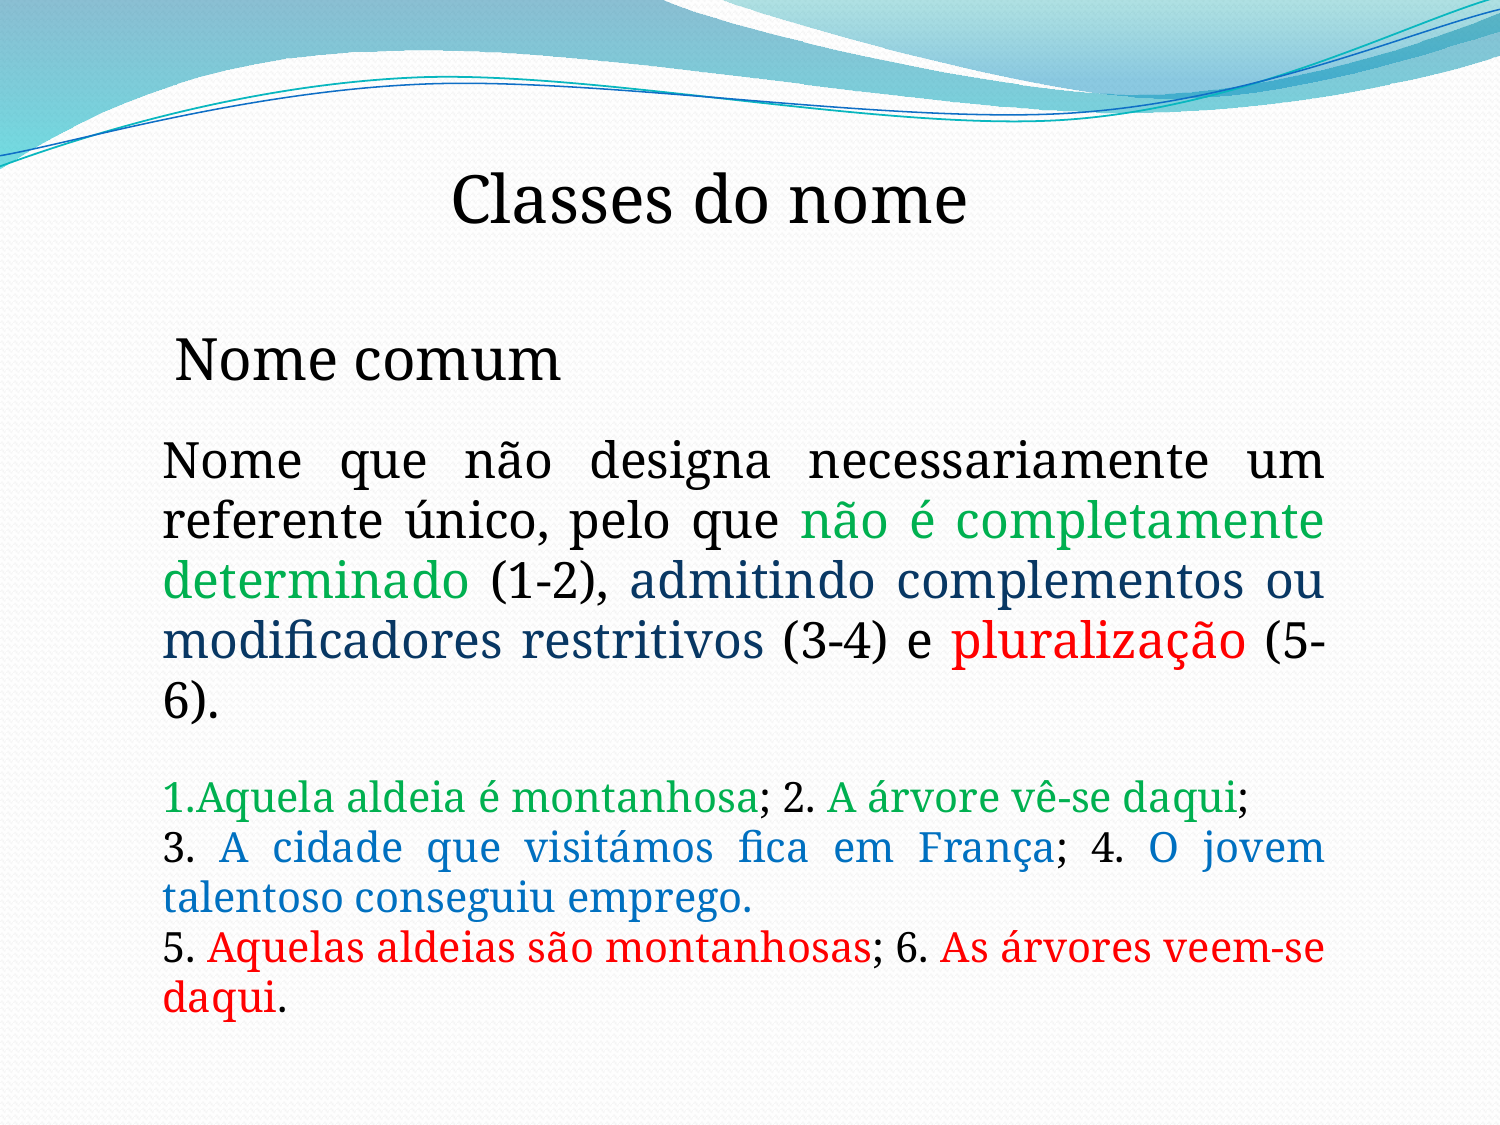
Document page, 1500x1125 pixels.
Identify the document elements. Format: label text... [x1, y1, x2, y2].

text_box Classes do nome [435, 148, 984, 244]
text_box Nome comum [159, 314, 609, 400]
text_box 1.Aquela aldeia é montanhosa; 2. A árvore vê-se daqui; 3. A cidade que visitámos fica em França; 4. O jovem talentoso conseguiu emprego. 5. Aquelas aldeias são montanhosas; 6. As árvores veem-se daqui. [147, 763, 1341, 1029]
text_box Nome que não designa necessariamente um referente único, pelo que não é completamente determinado (1-2), admitindo complementos ou modificadores restritivos (3-4) e pluralização (5-6). [147, 420, 1341, 763]
